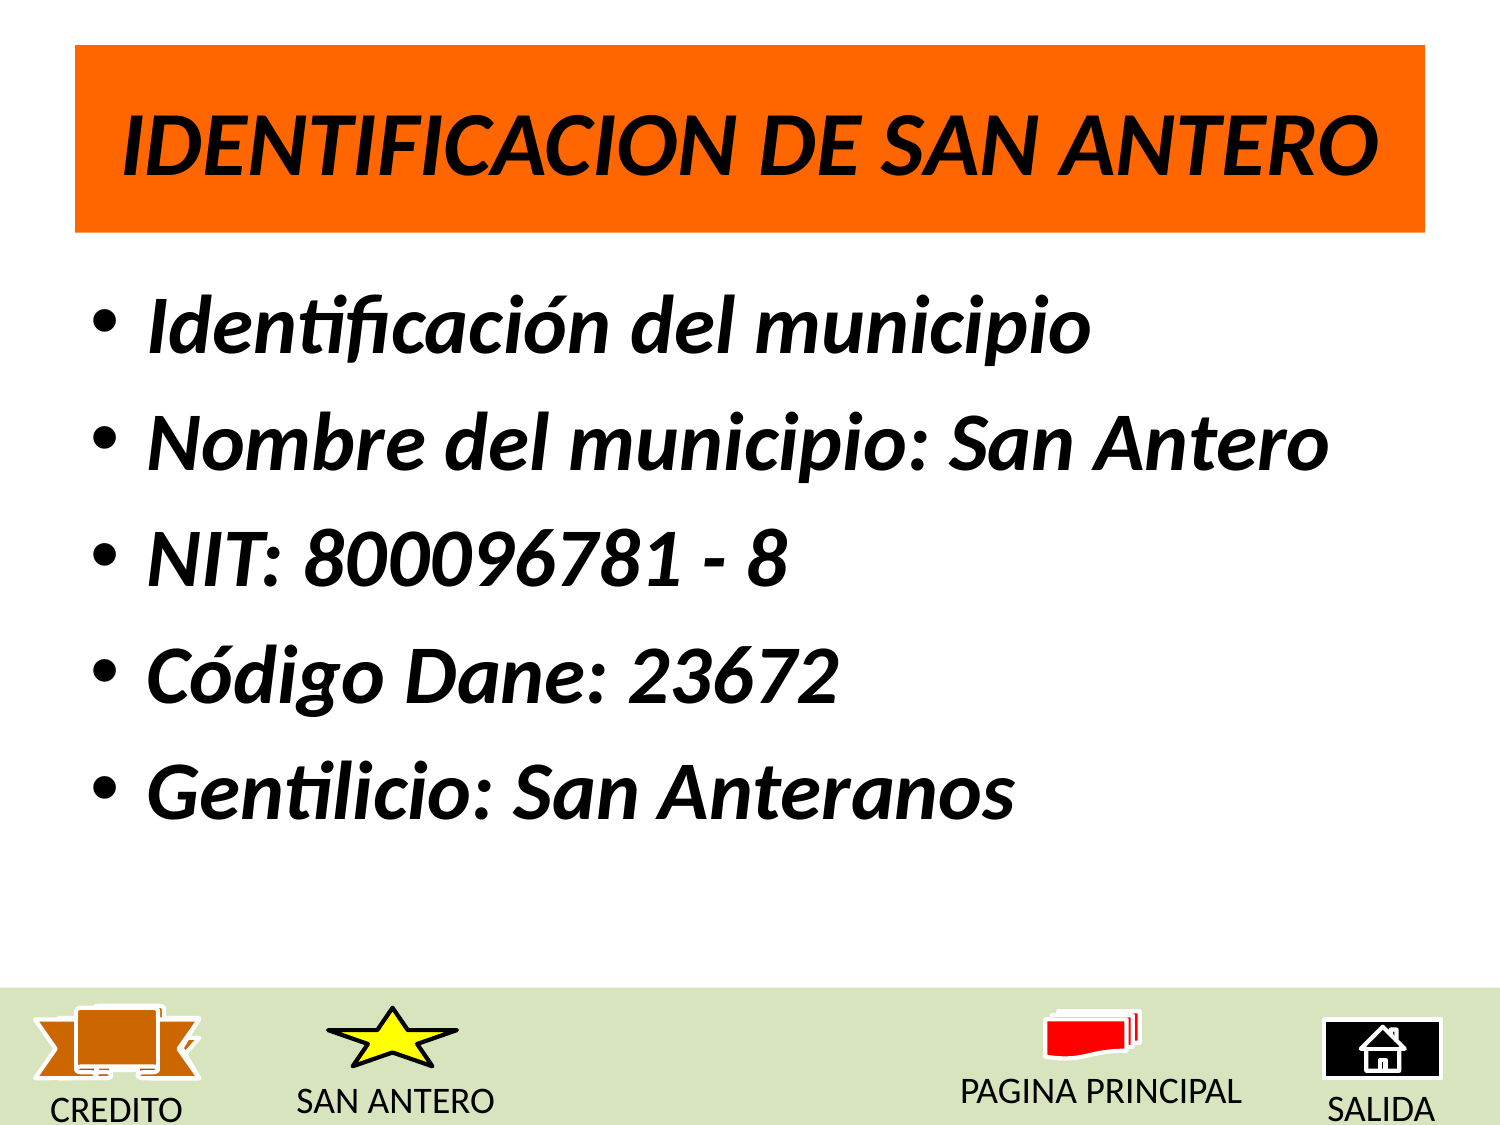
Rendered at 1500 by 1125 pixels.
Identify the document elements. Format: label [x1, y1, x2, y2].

title [75, 45, 1425, 233]
text_box [0, 986, 1500, 1125]
list [75, 262, 1425, 914]
